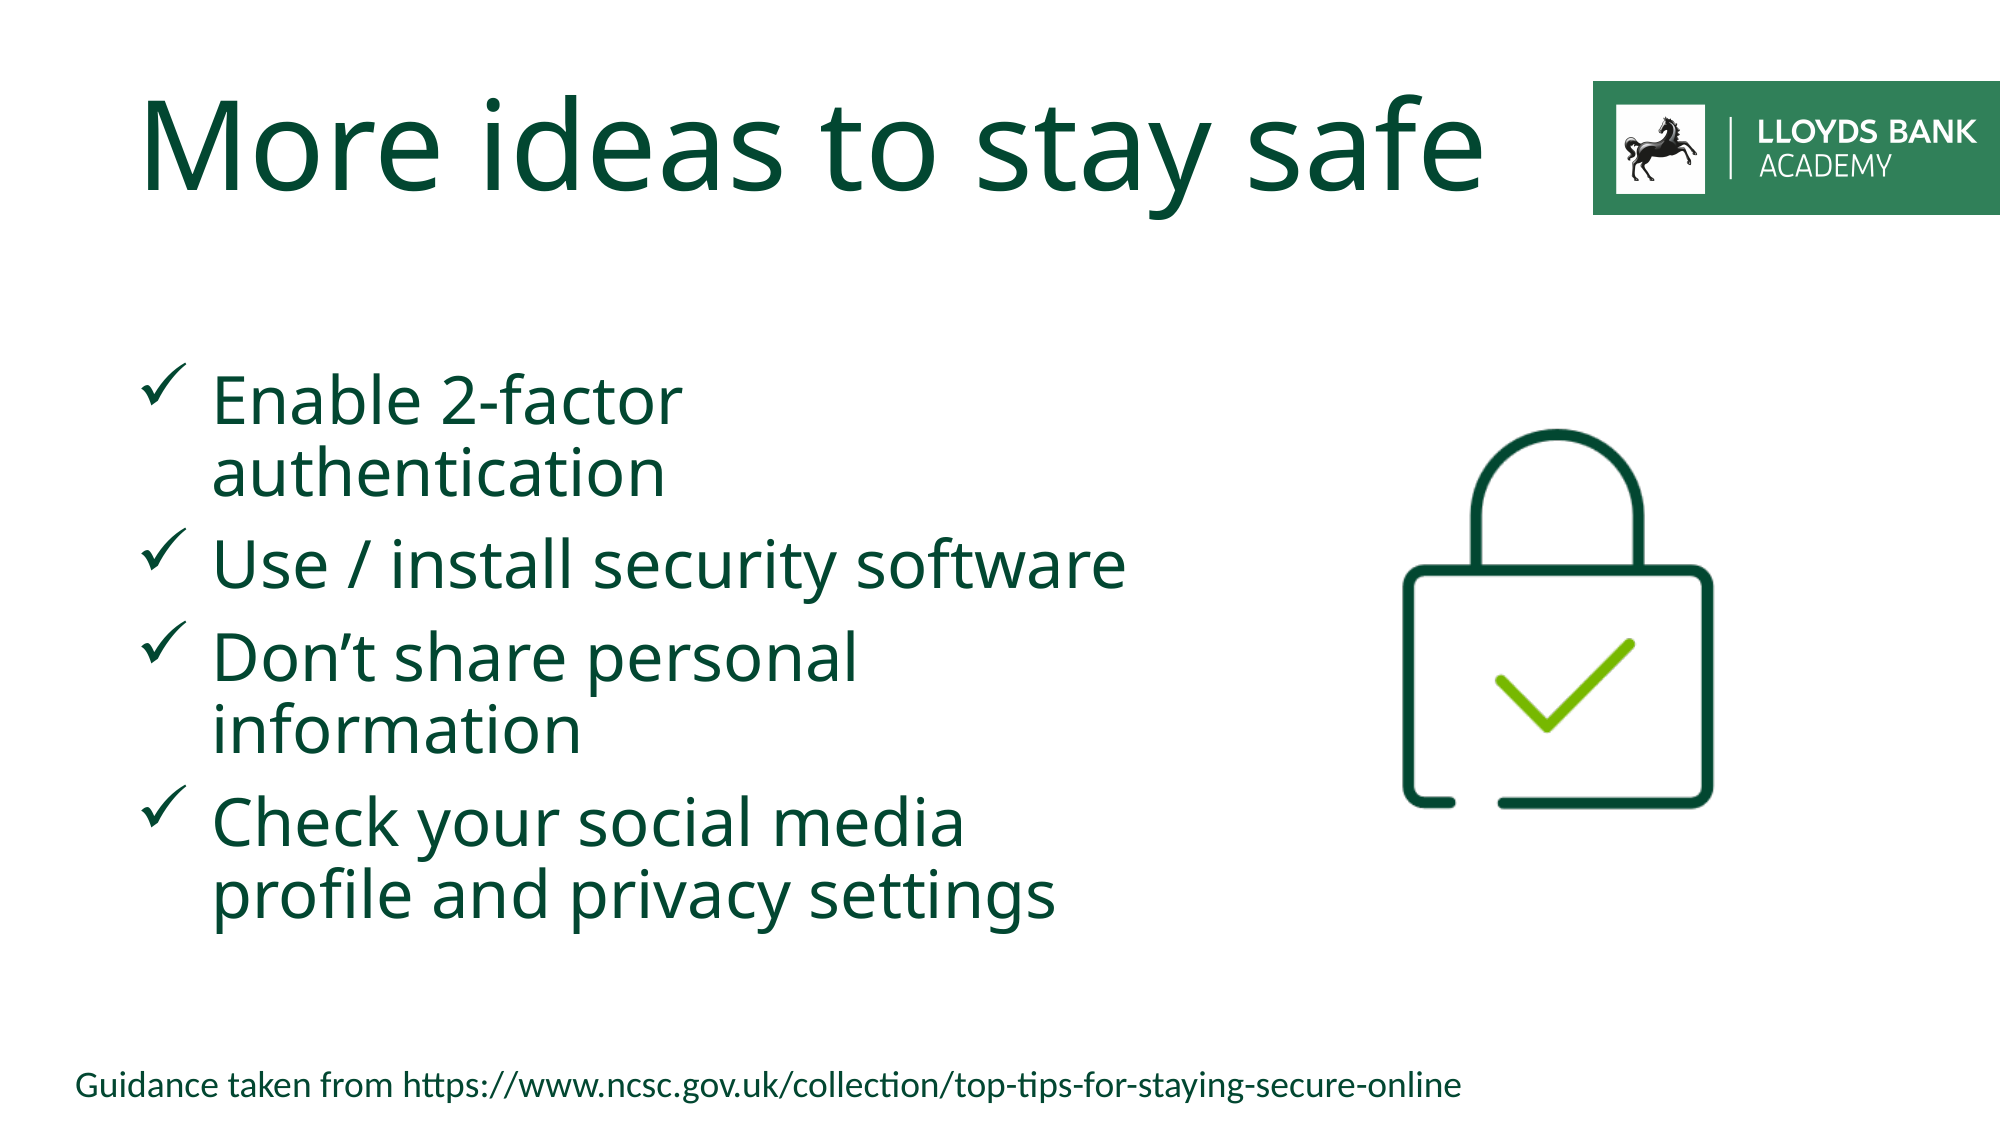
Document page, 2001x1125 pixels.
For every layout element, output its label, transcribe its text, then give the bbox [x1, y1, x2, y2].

text_box Guidance taken from https://www.ncsc.gov.uk/collection/top-tips-for-staying-secure-online [60, 1052, 1596, 1113]
picture [1593, 81, 2000, 215]
picture [1236, 328, 1879, 972]
list Enable 2-factor authentication Use / install security software Don’t share personal information Check your social media profile and privacy settings [121, 328, 1170, 972]
list More ideas to stay safe [121, 75, 1579, 221]
